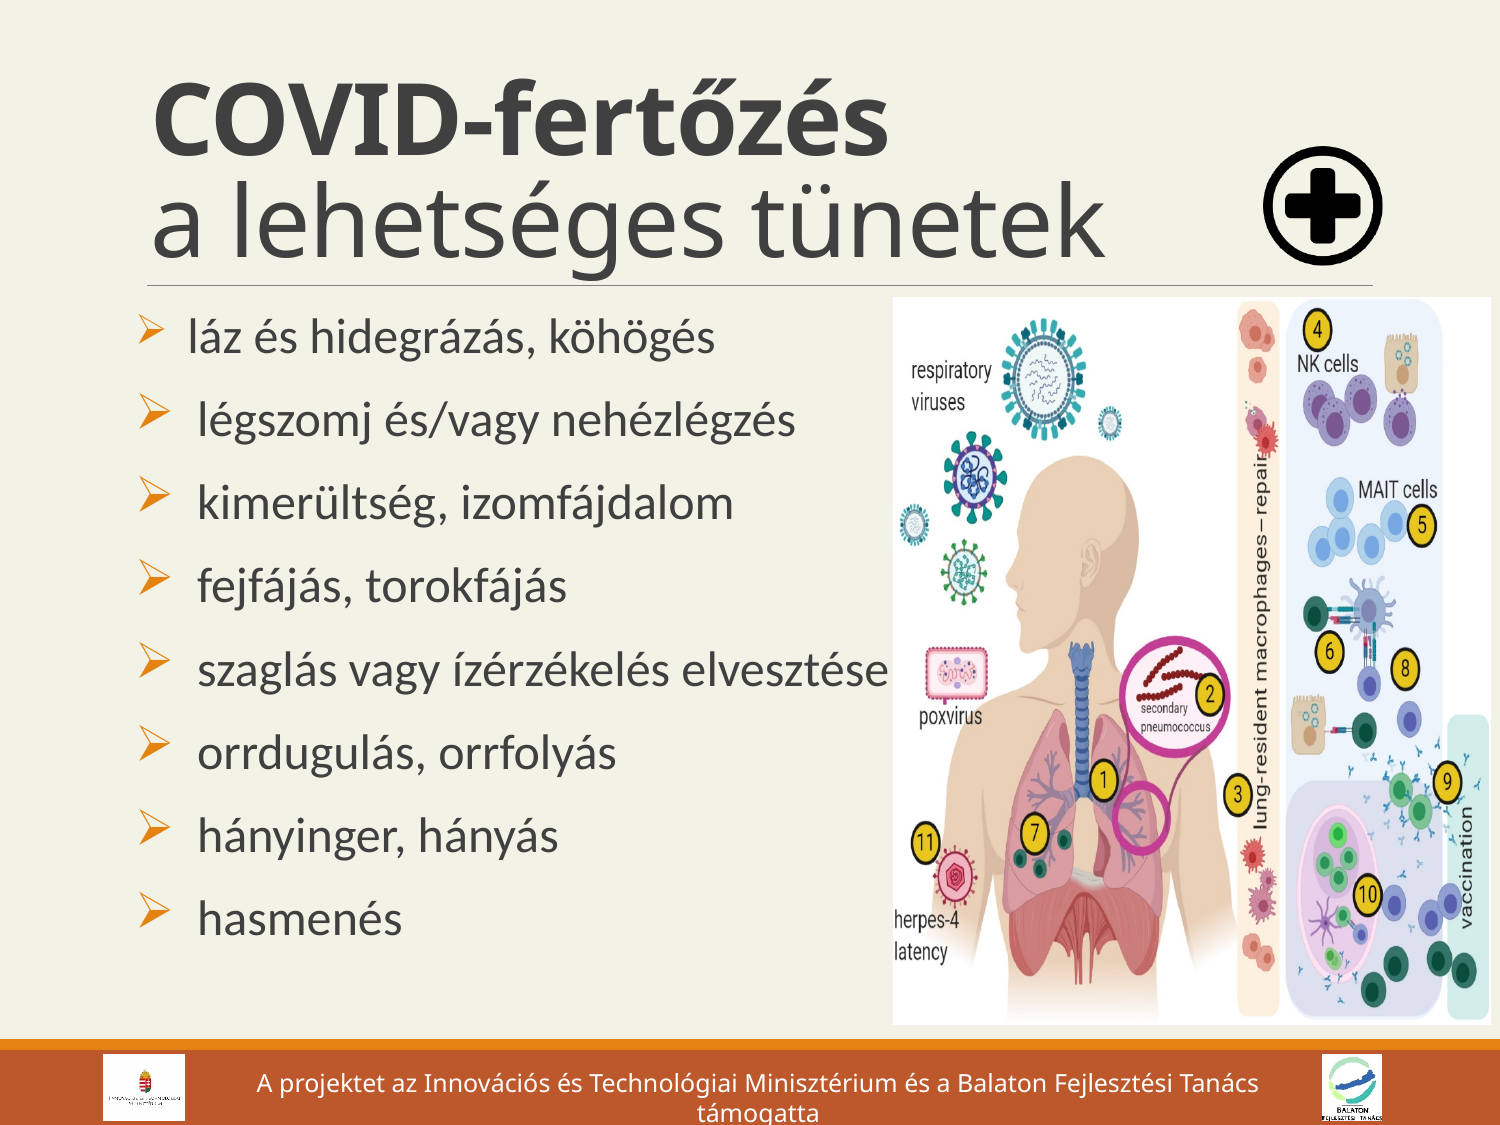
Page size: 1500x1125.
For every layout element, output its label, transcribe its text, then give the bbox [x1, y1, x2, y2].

text_box A projektet az Innovációs és Technológiai Minisztérium és a Balaton Fejlesztési Tanács támogatta [204, 1060, 1313, 1125]
picture [1246, 129, 1398, 281]
picture [893, 297, 1491, 1026]
picture [1321, 1054, 1382, 1122]
title COVID-fertőzés a lehetséges tünetek [135, 47, 1373, 285]
picture [102, 1054, 185, 1122]
list láz és hidegrázás, köhögés légszomj és/vagy nehézlégzés kimerültség, izomfájdalom fejfájás, torokfájás szaglás vagy ízérzékelés elvesztése orrdugulás, orrfolyás hányinger, hányás hasmenés [135, 302, 890, 963]
